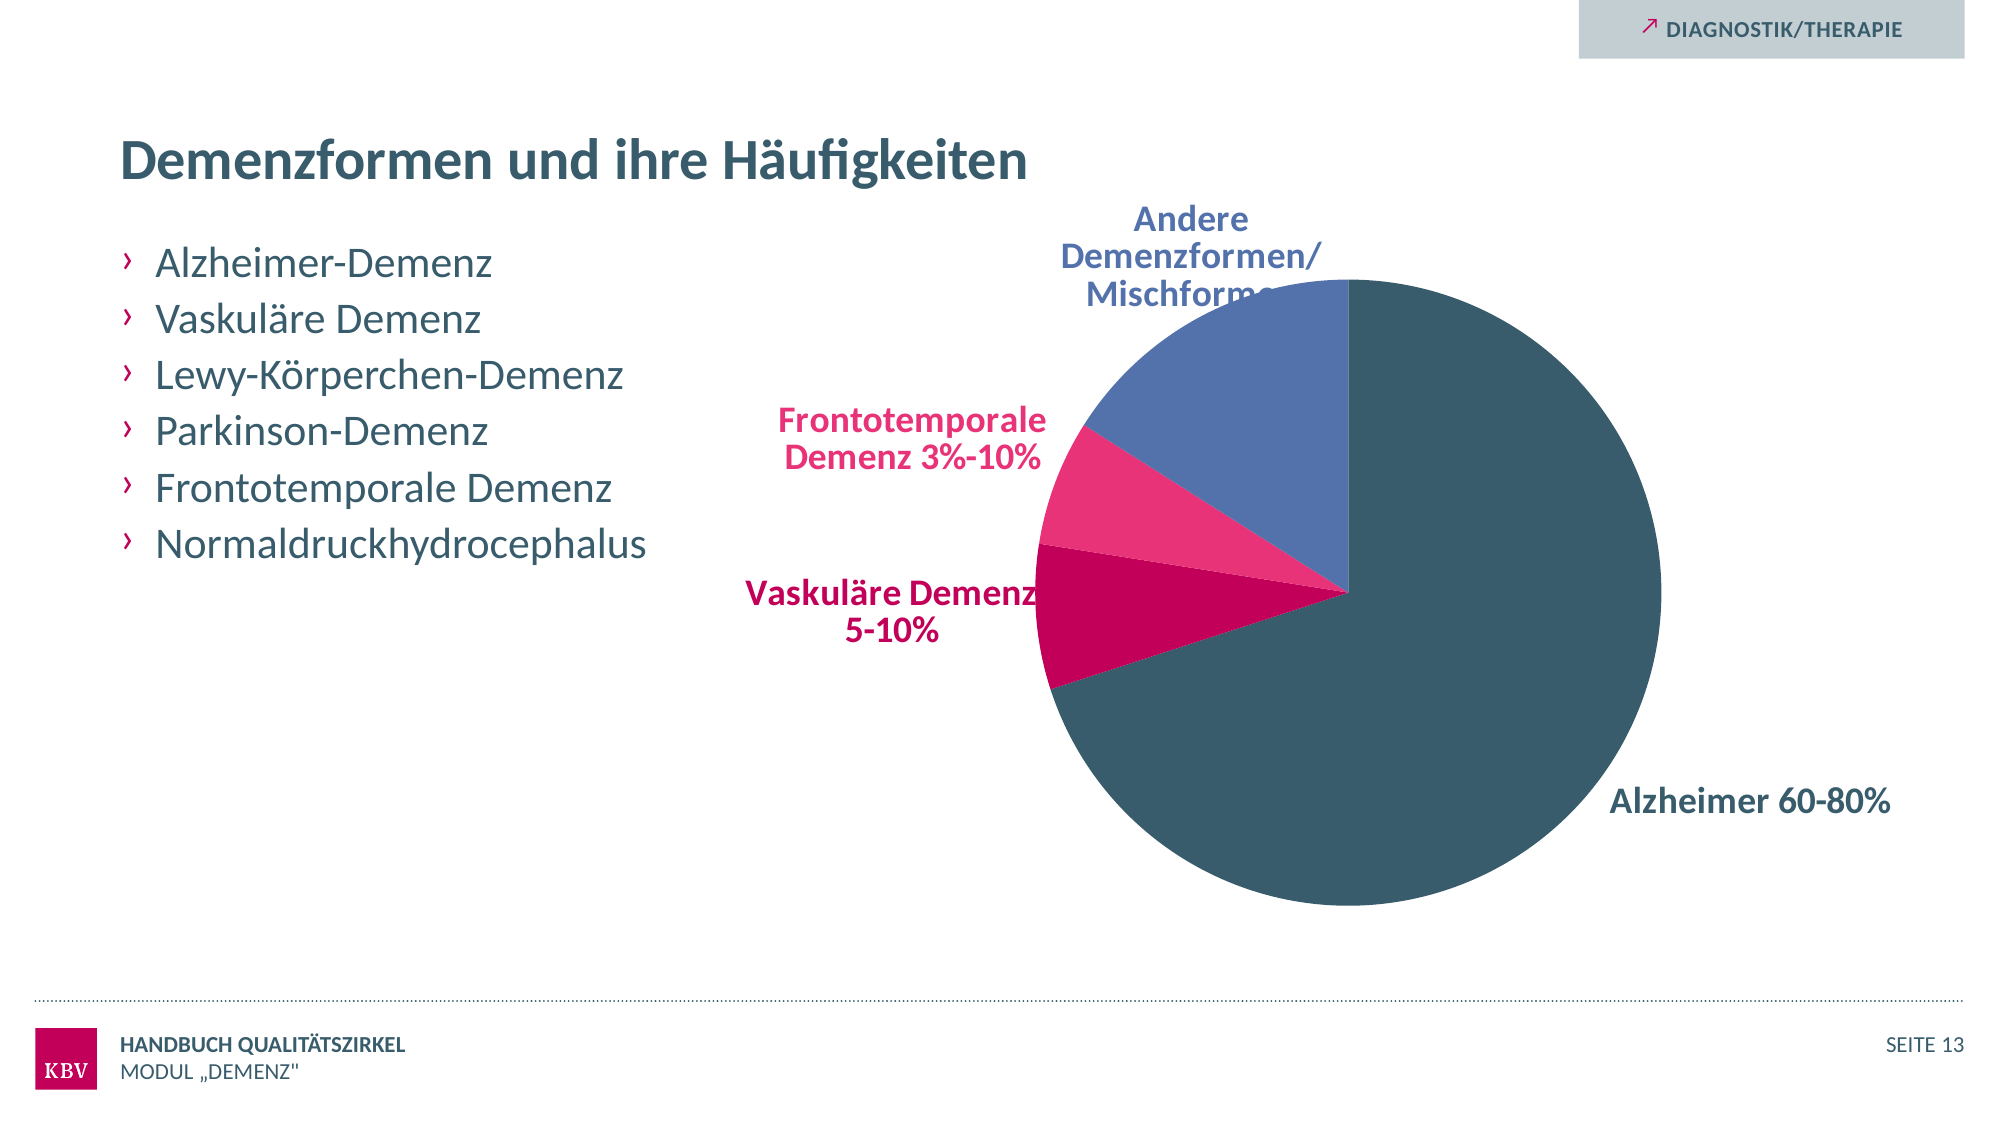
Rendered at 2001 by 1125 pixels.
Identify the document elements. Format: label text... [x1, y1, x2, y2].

slide_number Seite 13 [1787, 1030, 1965, 1057]
list Diagnostik/Therapie [1578, 0, 1965, 59]
slide_number Modul „Demenz" [120, 1057, 1668, 1084]
footer Handbuch Qualitätszirkel [120, 1030, 1668, 1057]
list Alzheimer-Demenz Vaskuläre Demenz Lewy-Körperchen-Demenz Parkinson-Demenz Frontotemporale Demenz Normaldruckhydrocephalus [120, 237, 595, 945]
title Demenzformen und ihre Häufigkeiten [120, 129, 1880, 201]
chart [595, 138, 1966, 1009]
